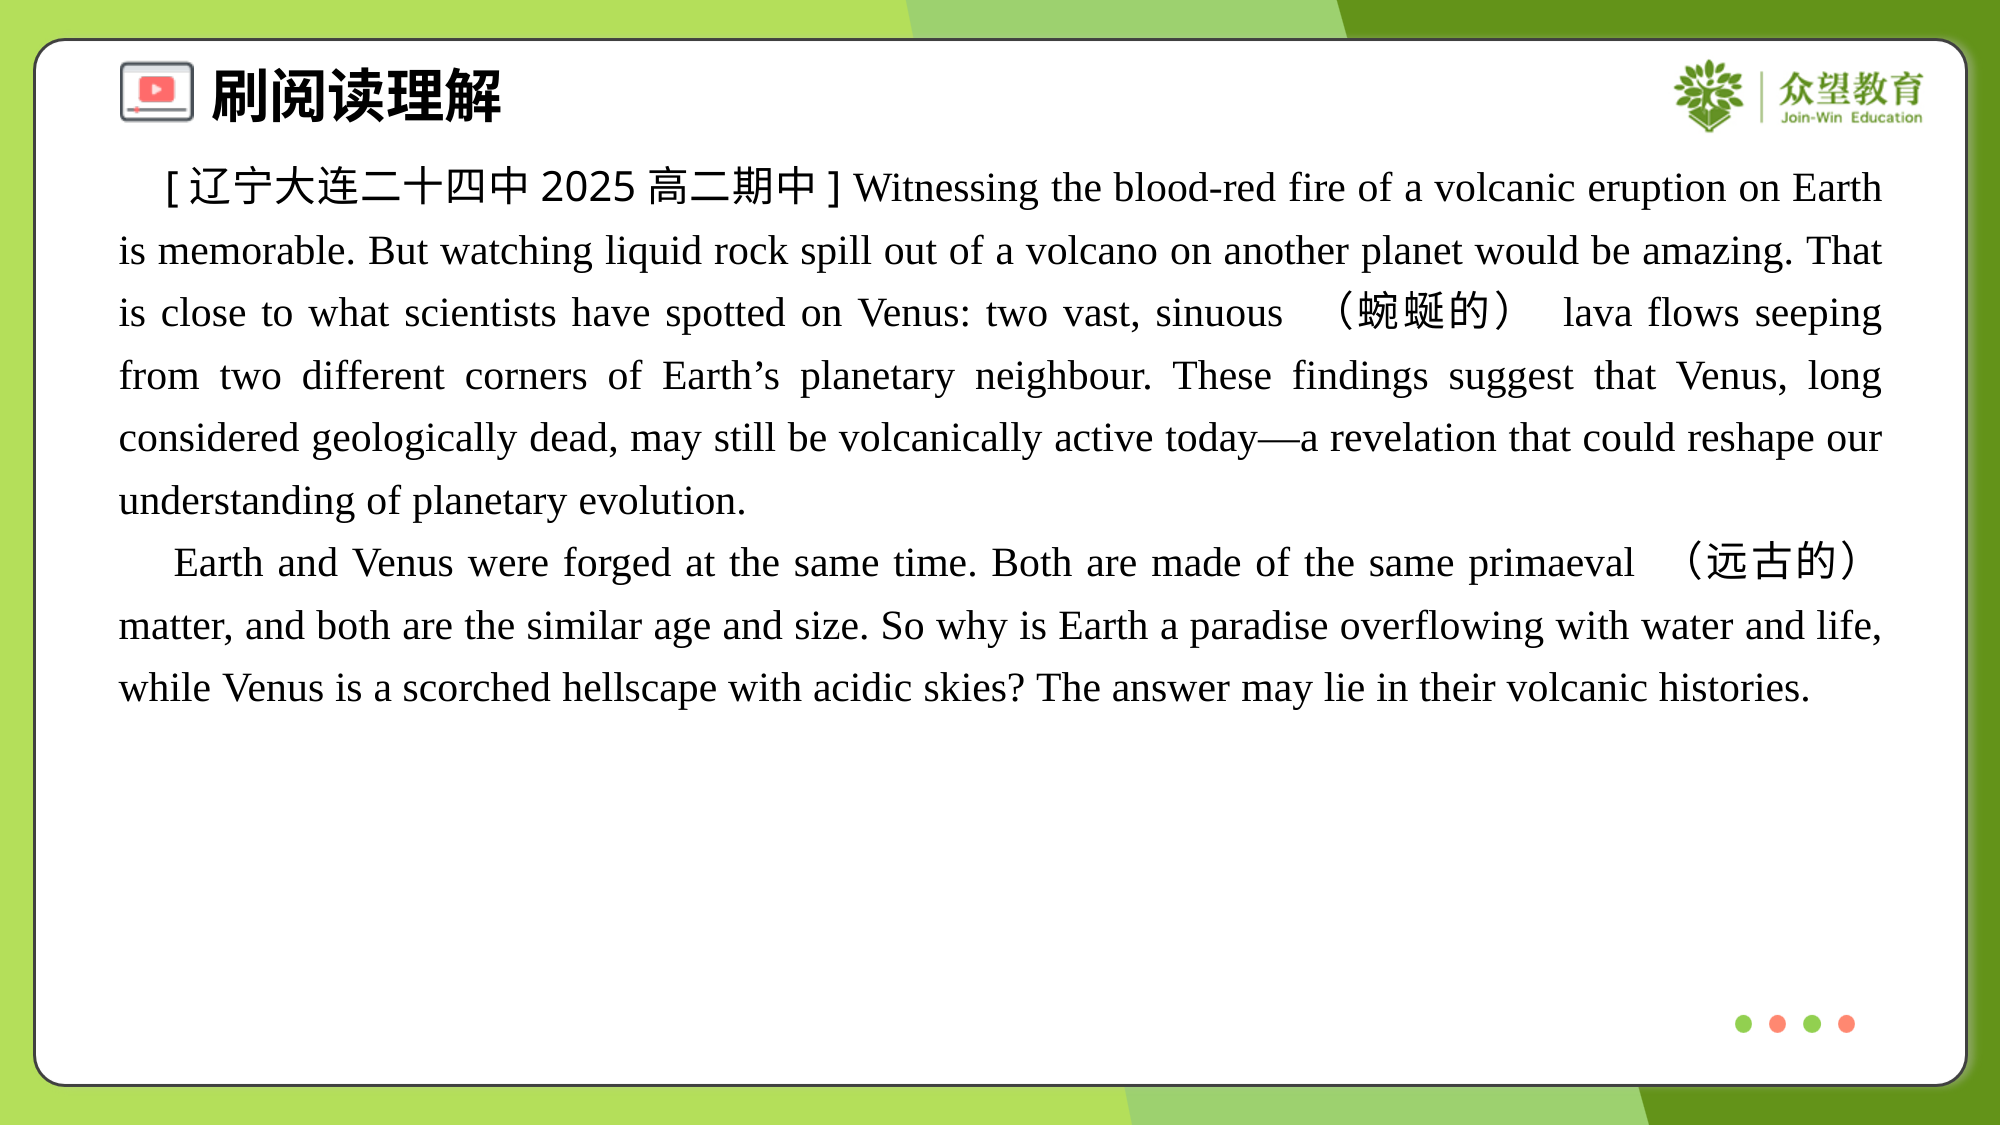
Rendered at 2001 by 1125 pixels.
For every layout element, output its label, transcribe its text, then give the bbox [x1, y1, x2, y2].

picture [0, 0, 2000, 1125]
text_box [辽宁大连二十四中2025高二期中] Witnessing the blood-red fire of a volcanic eruption on Earth is memorable. But watching liquid rock spill out of a volcano on another planet would be amazing. That is close to what scientists have spotted on Venus: two vast, sinuous （蜿蜒的） lava flows seeping from two different corners of Earth’s planetary neighbour. These findings suggest that Venus, long considered geologically dead, may still be volcanically active today—a revelation that could reshape our understanding of planetary evolution. Earth and Venus were forged at the same time. Both are made of the same primaeval （远古的） matter, and both are the similar age and size. So why is Earth a paradise overflowing with water and life, while Venus is a scorched hellscape with acidic skies? The answer may lie in their volcanic histories. [118, 147, 1883, 773]
